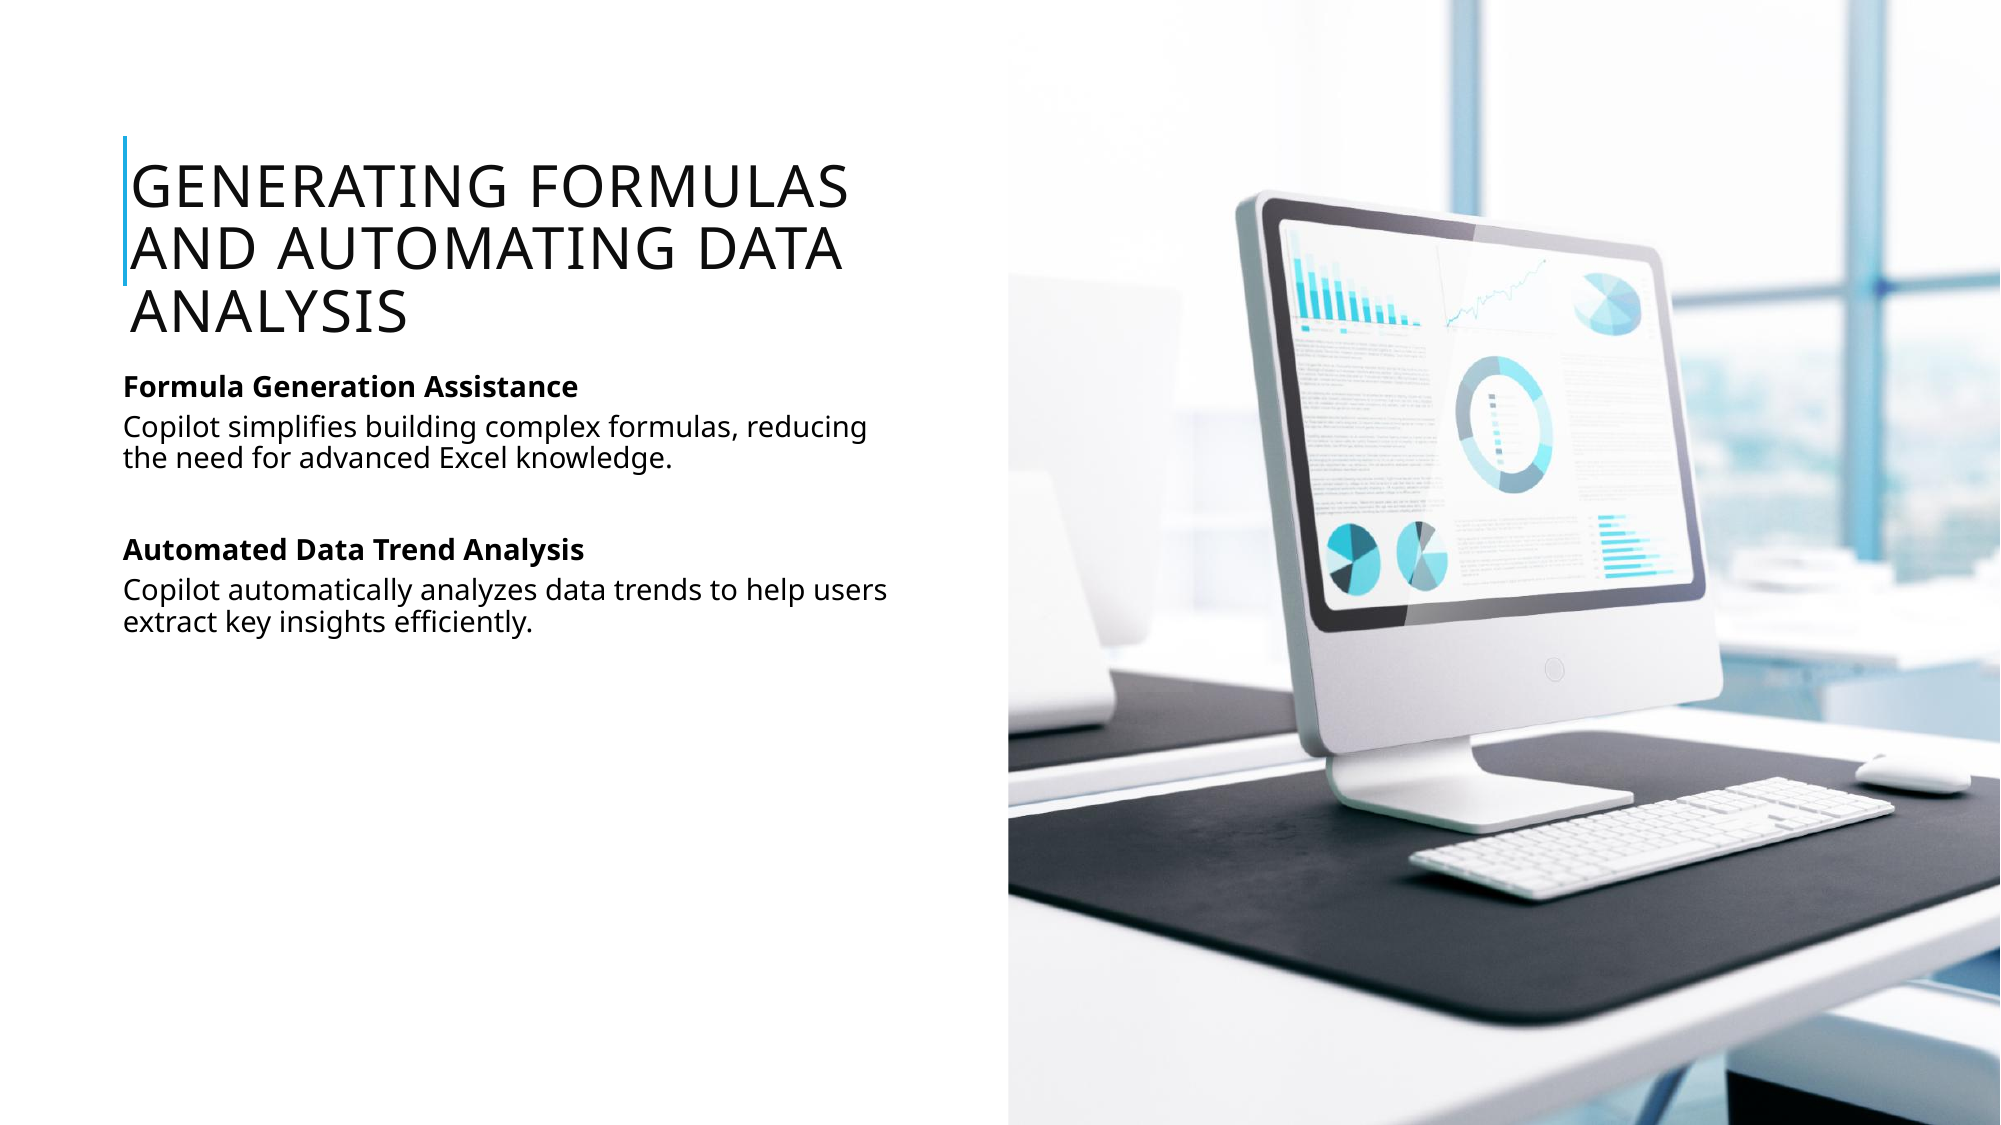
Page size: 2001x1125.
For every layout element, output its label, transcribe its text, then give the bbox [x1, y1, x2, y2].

title Generating Formulas and Automating Data Analysis [115, 149, 903, 364]
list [1008, 0, 2000, 1125]
list Formula Generation Assistance Copilot simplifies building complex formulas, reducing the need for advanced Excel knowledge. Automated Data Trend Analysis Copilot automatically analyzes data trends to help users extract key insights efficiently. [115, 364, 903, 978]
